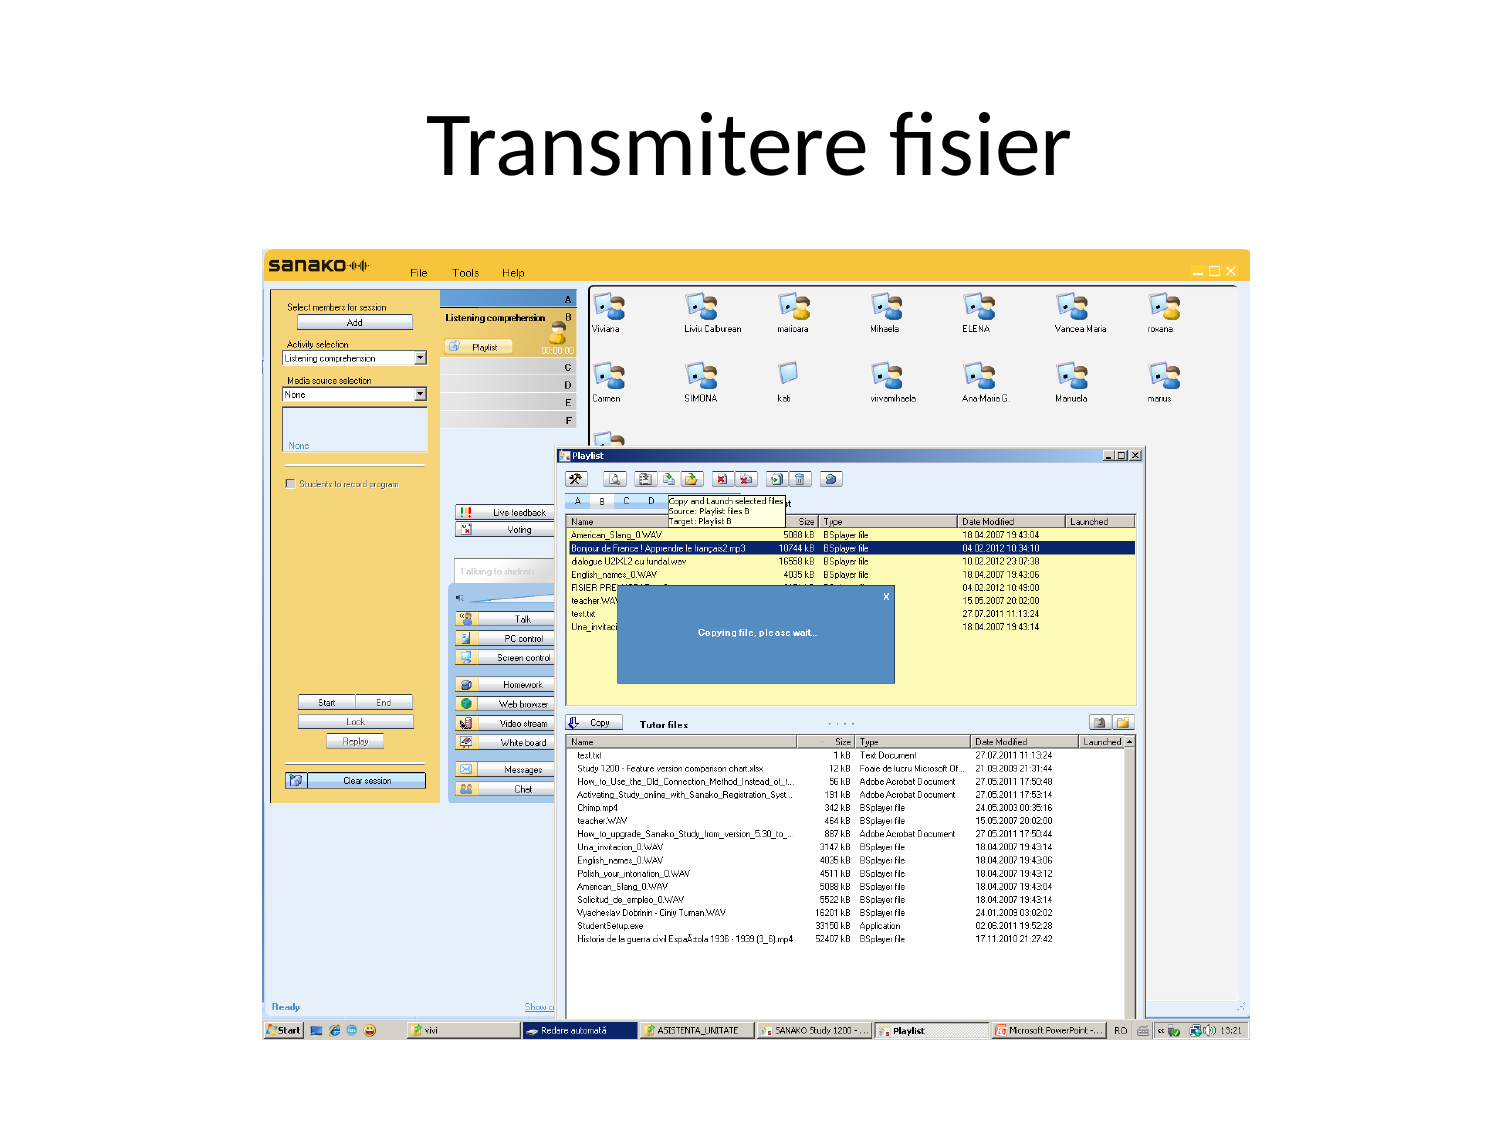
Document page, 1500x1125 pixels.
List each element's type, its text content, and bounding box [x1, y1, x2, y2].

picture [262, 249, 1251, 1041]
title Transmitere fisier [75, 45, 1425, 233]
